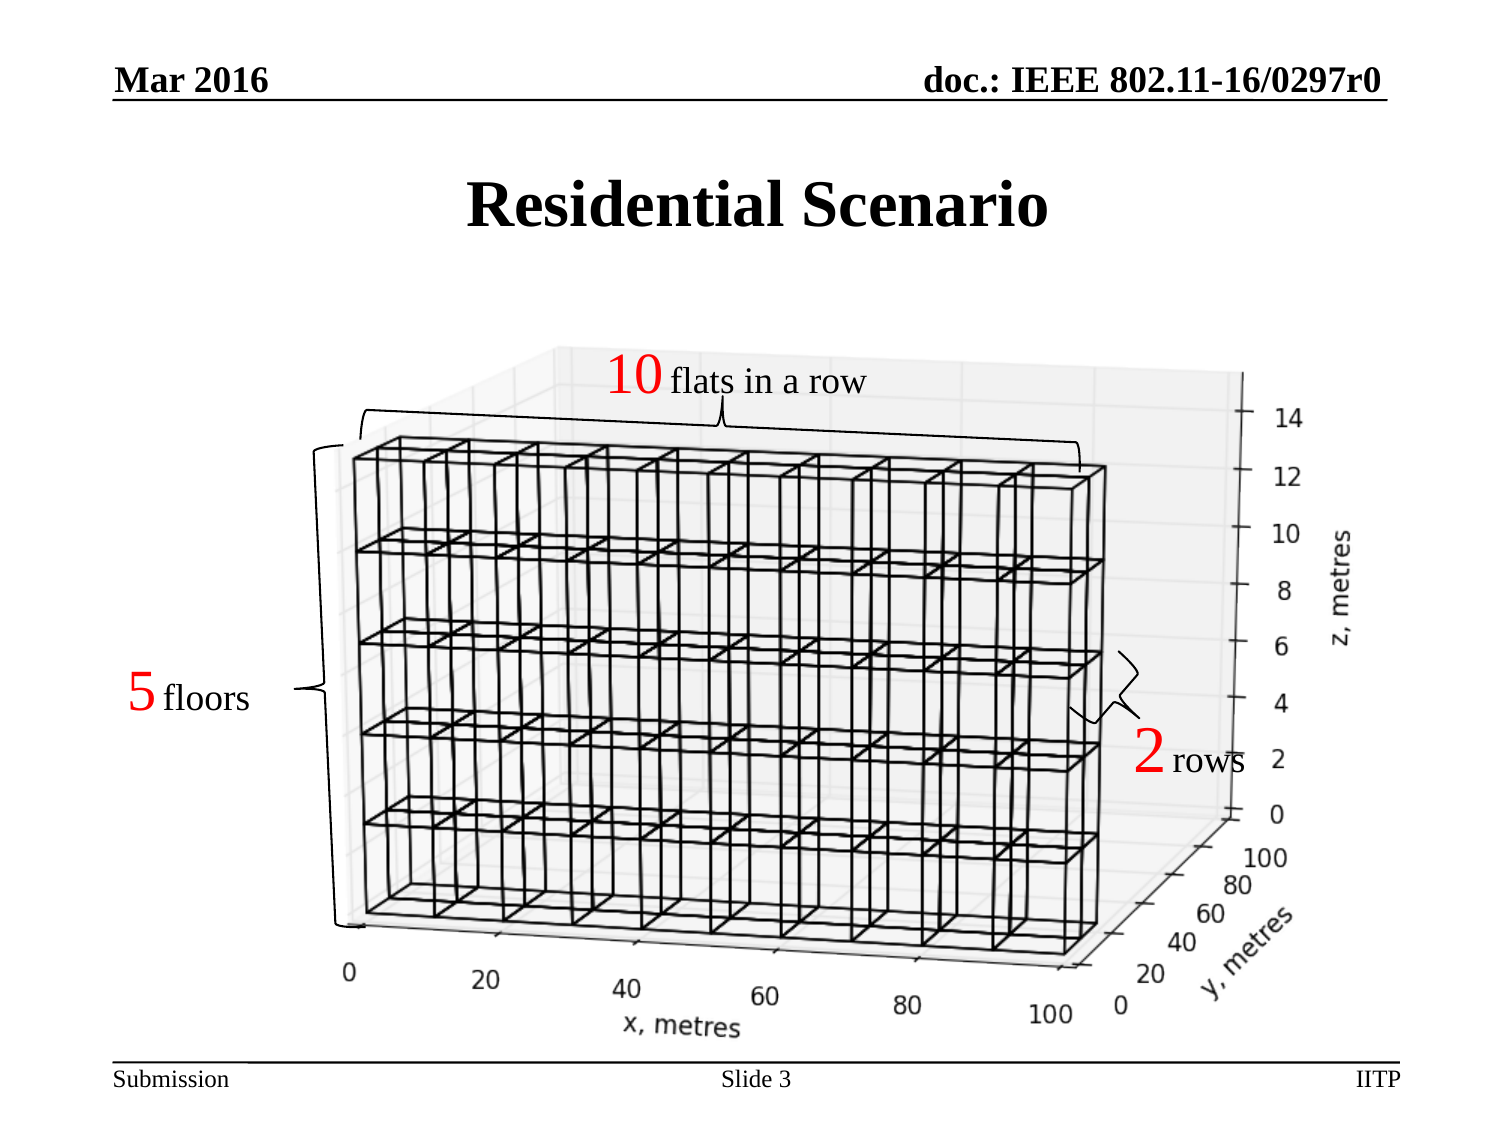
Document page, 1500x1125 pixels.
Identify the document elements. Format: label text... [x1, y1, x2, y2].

title Residential Scenario [112, 112, 1388, 204]
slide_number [114, 54, 271, 101]
picture [112, 204, 1463, 1105]
